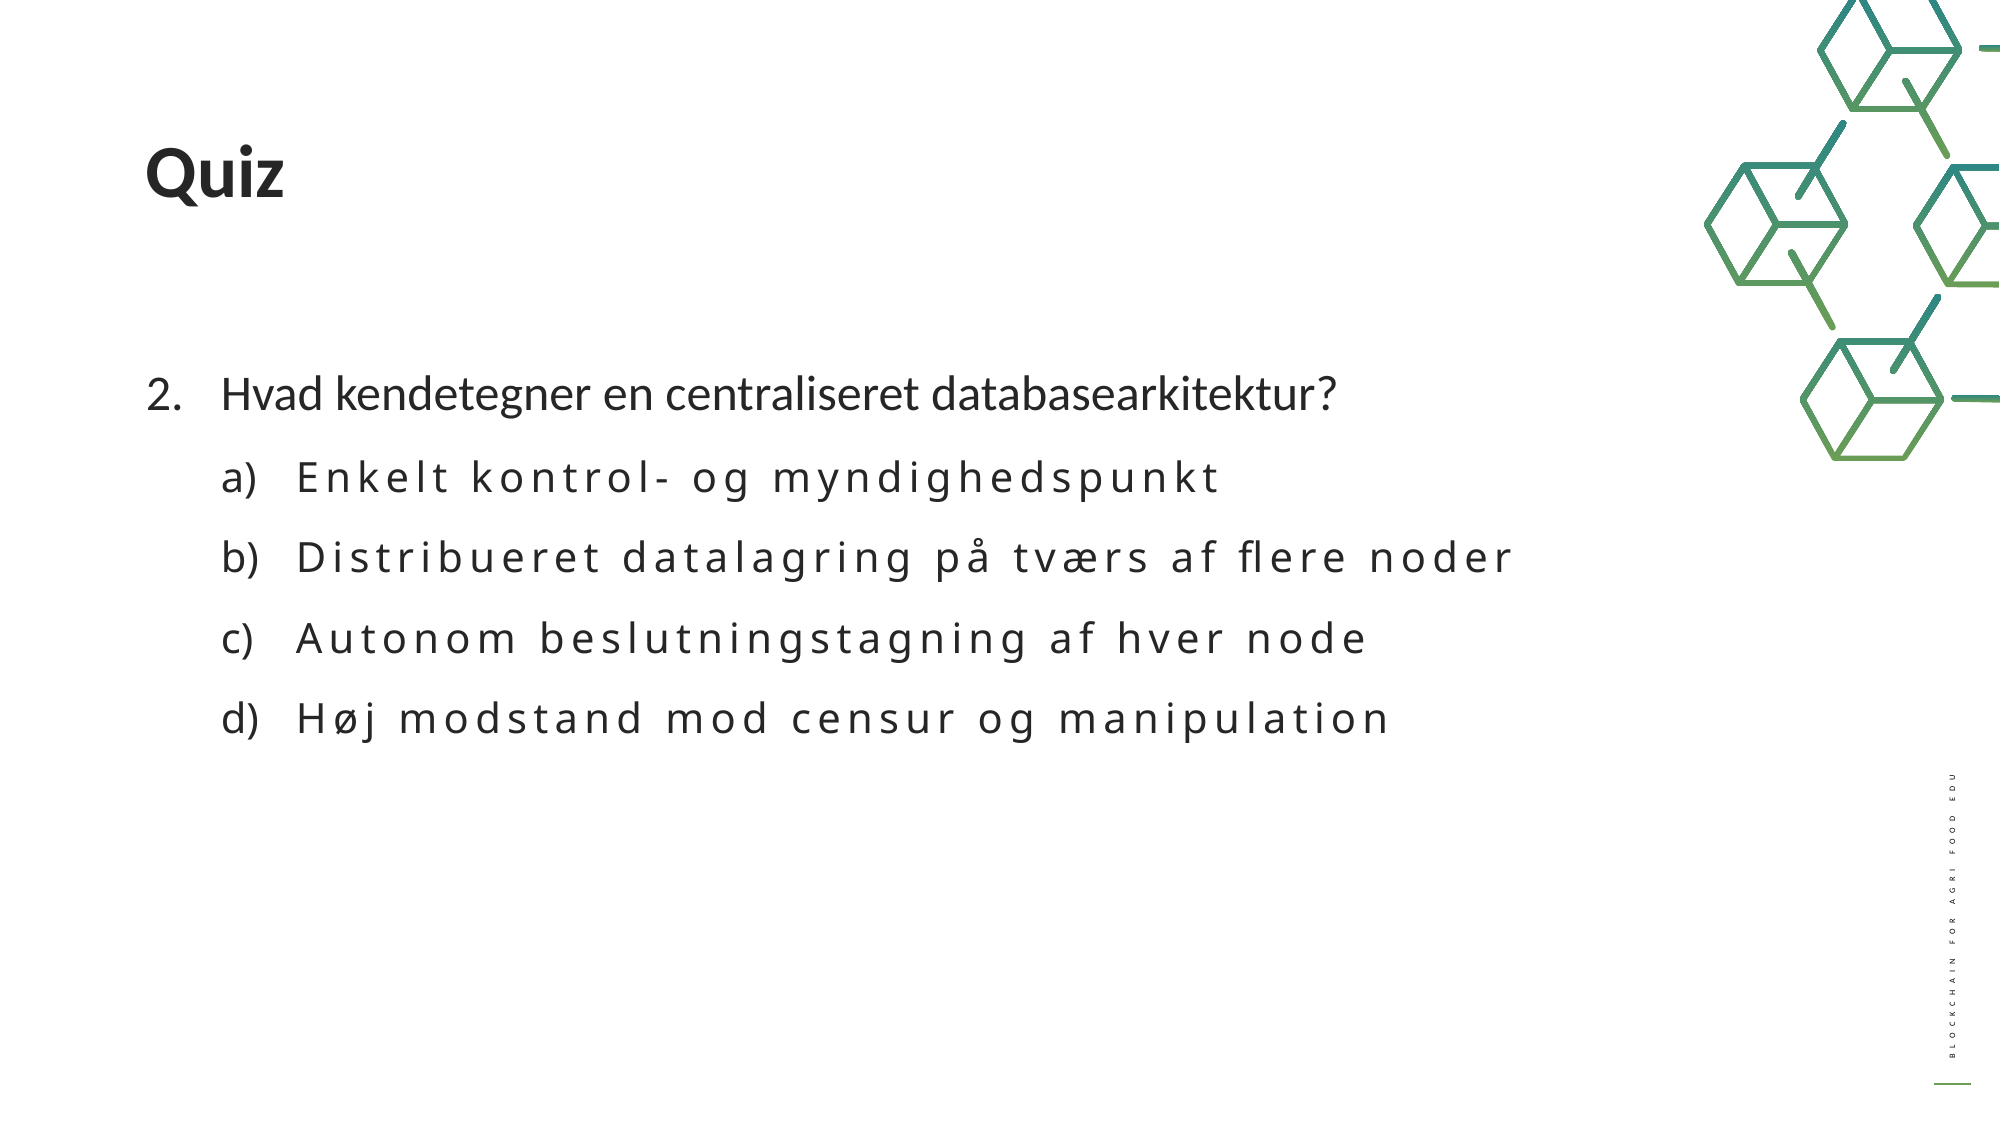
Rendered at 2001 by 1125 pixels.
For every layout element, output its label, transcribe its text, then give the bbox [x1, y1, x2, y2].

list Hvad kendetegner en centraliseret databasearkitektur? Enkelt kontrol- og myndighedspunkt Distribueret datalagring på tværs af flere noder Autonom beslutningstagning af hver node Høj modstand mod censur og manipulation [130, 348, 1869, 1035]
list Quiz [130, 124, 1704, 337]
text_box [1704, 0, 2000, 461]
